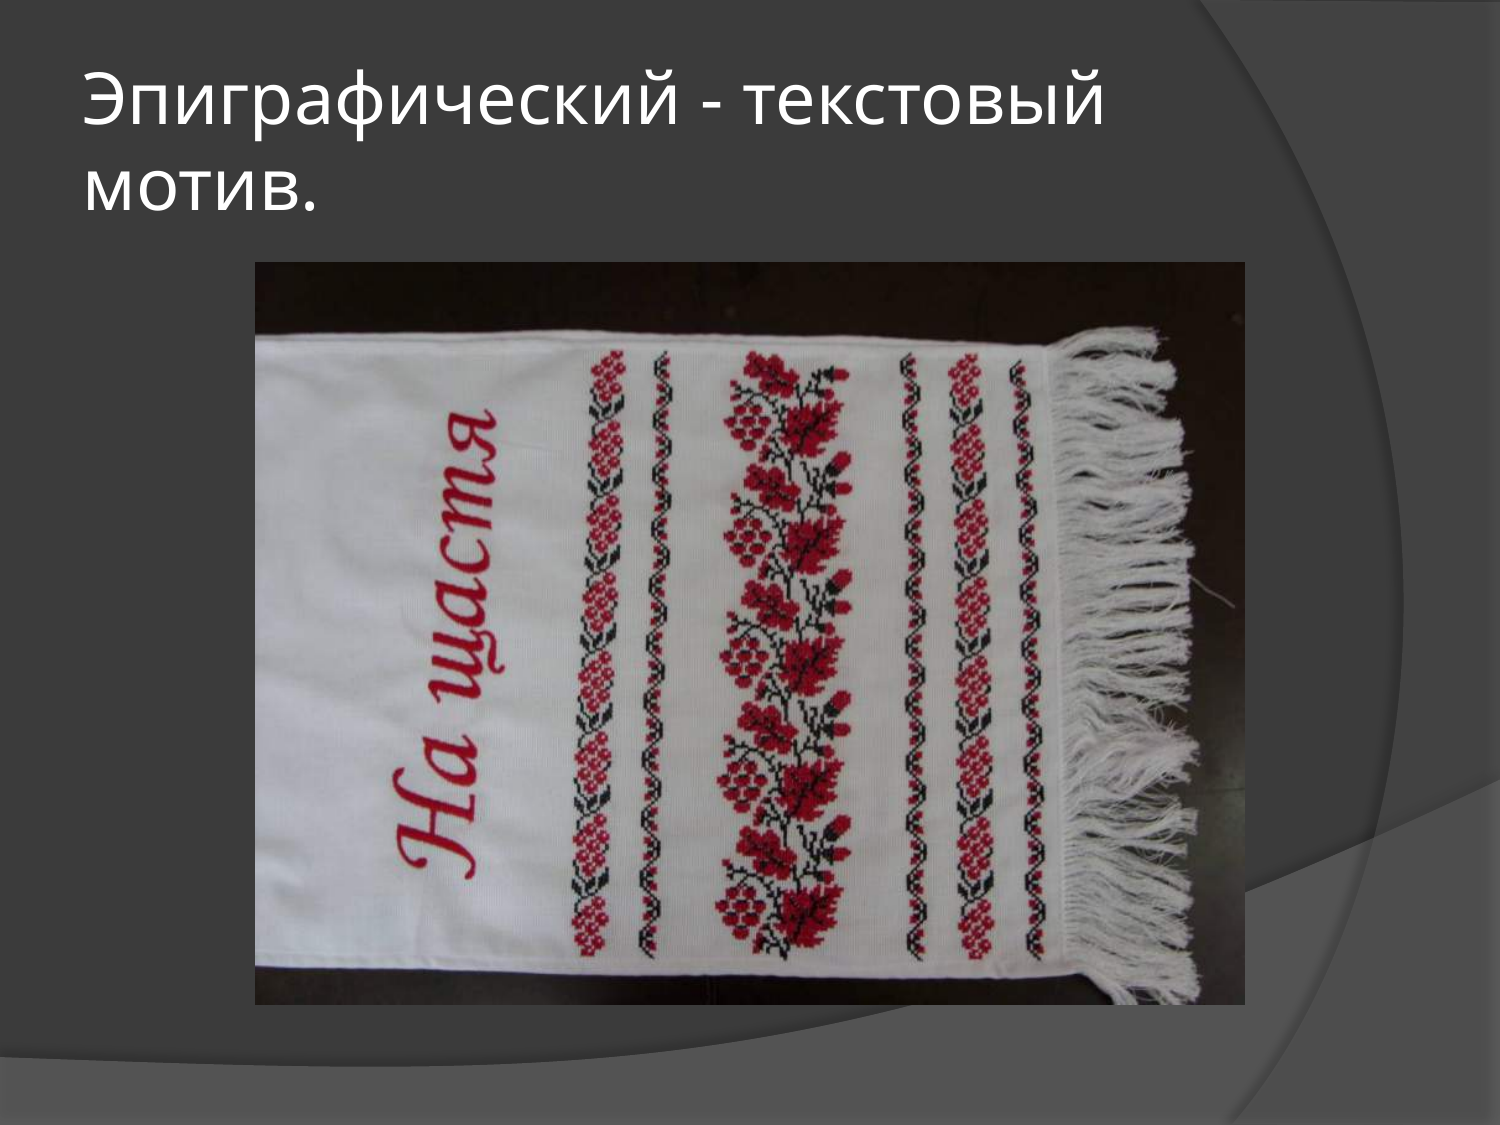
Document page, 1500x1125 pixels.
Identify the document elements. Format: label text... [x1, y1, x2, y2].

title Эпиграфический - текстовый мотив. [75, 45, 1300, 233]
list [254, 262, 1246, 1006]
